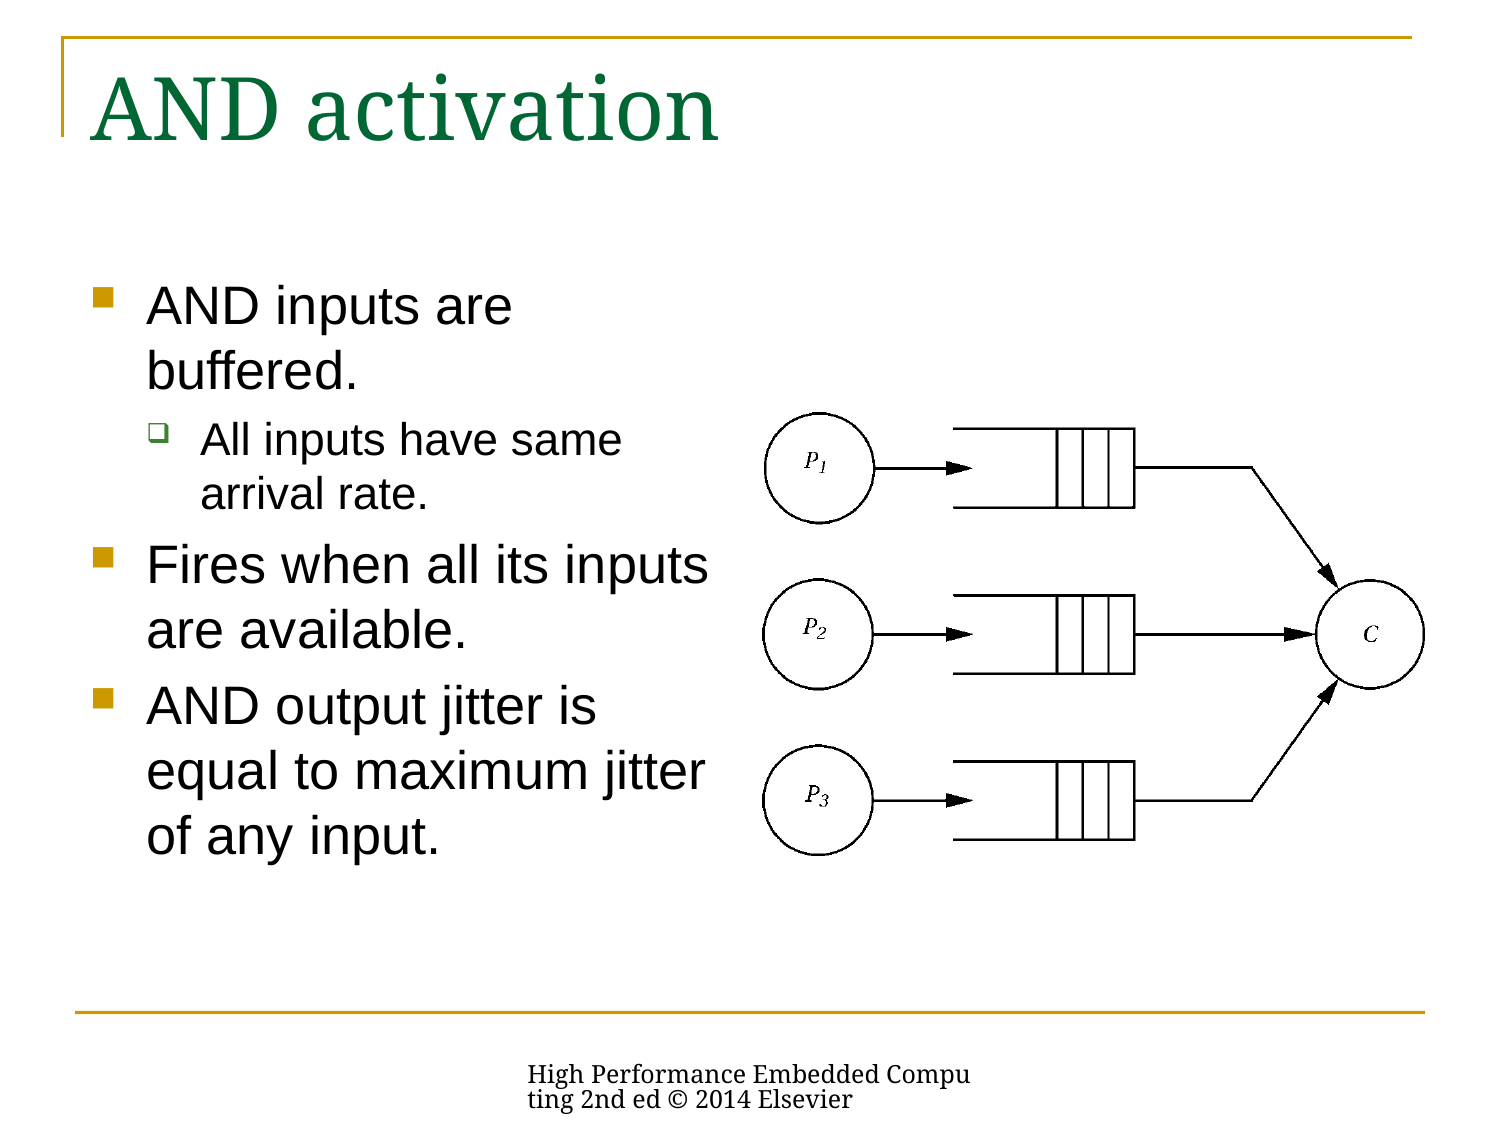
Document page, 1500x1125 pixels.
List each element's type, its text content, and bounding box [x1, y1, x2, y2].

list AND inputs are buffered. All inputs have same arrival rate. Fires when all its inputs are available. AND output jitter is equal to maximum jitter of any input. [75, 262, 738, 1006]
footer High Performance Embedded Computing 2nd ed © 2014 Elsevier [512, 1025, 988, 1100]
title AND activation [75, 45, 1425, 233]
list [762, 412, 1426, 856]
